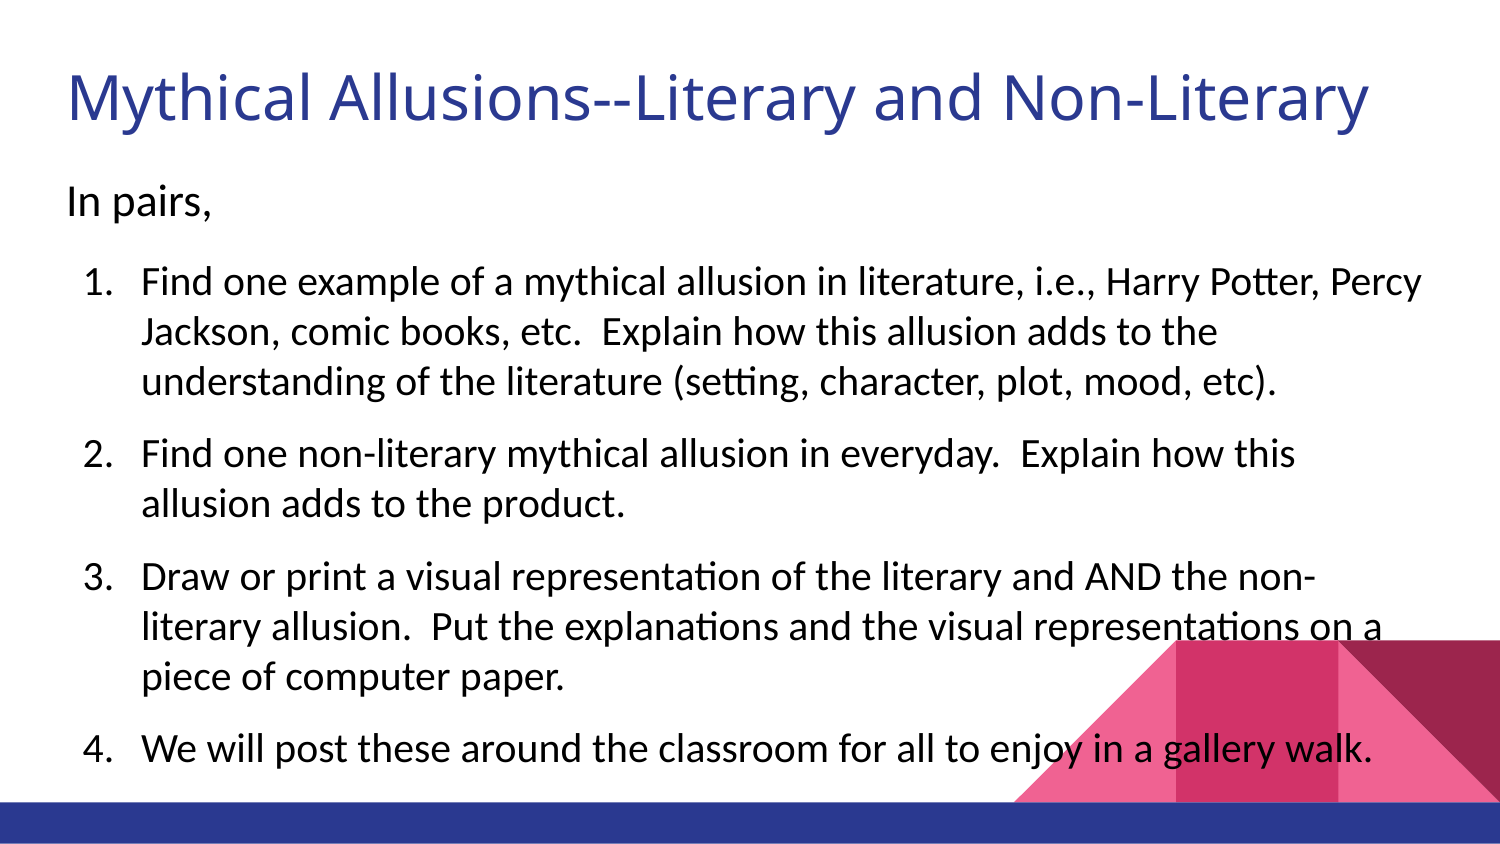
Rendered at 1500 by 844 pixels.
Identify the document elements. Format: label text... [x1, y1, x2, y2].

title Mythical Allusions--Literary and Non-Literary [51, 42, 1449, 143]
list In pairs, Find one example of a mythical allusion in literature, i.e., Harry Potter, Percy Jackson, comic books, etc. Explain how this allusion adds to the understanding of the literature (setting, character, plot, mood, etc). Find one non-literary mythical allusion in everyday. Explain how this allusion adds to the product. Draw or print a visual representation of the literary and AND the non-literary allusion. Put the explanations and the visual representations on a piece of computer paper. We will post these around the classroom for all to enjoy in a gallery walk. [51, 156, 1449, 787]
